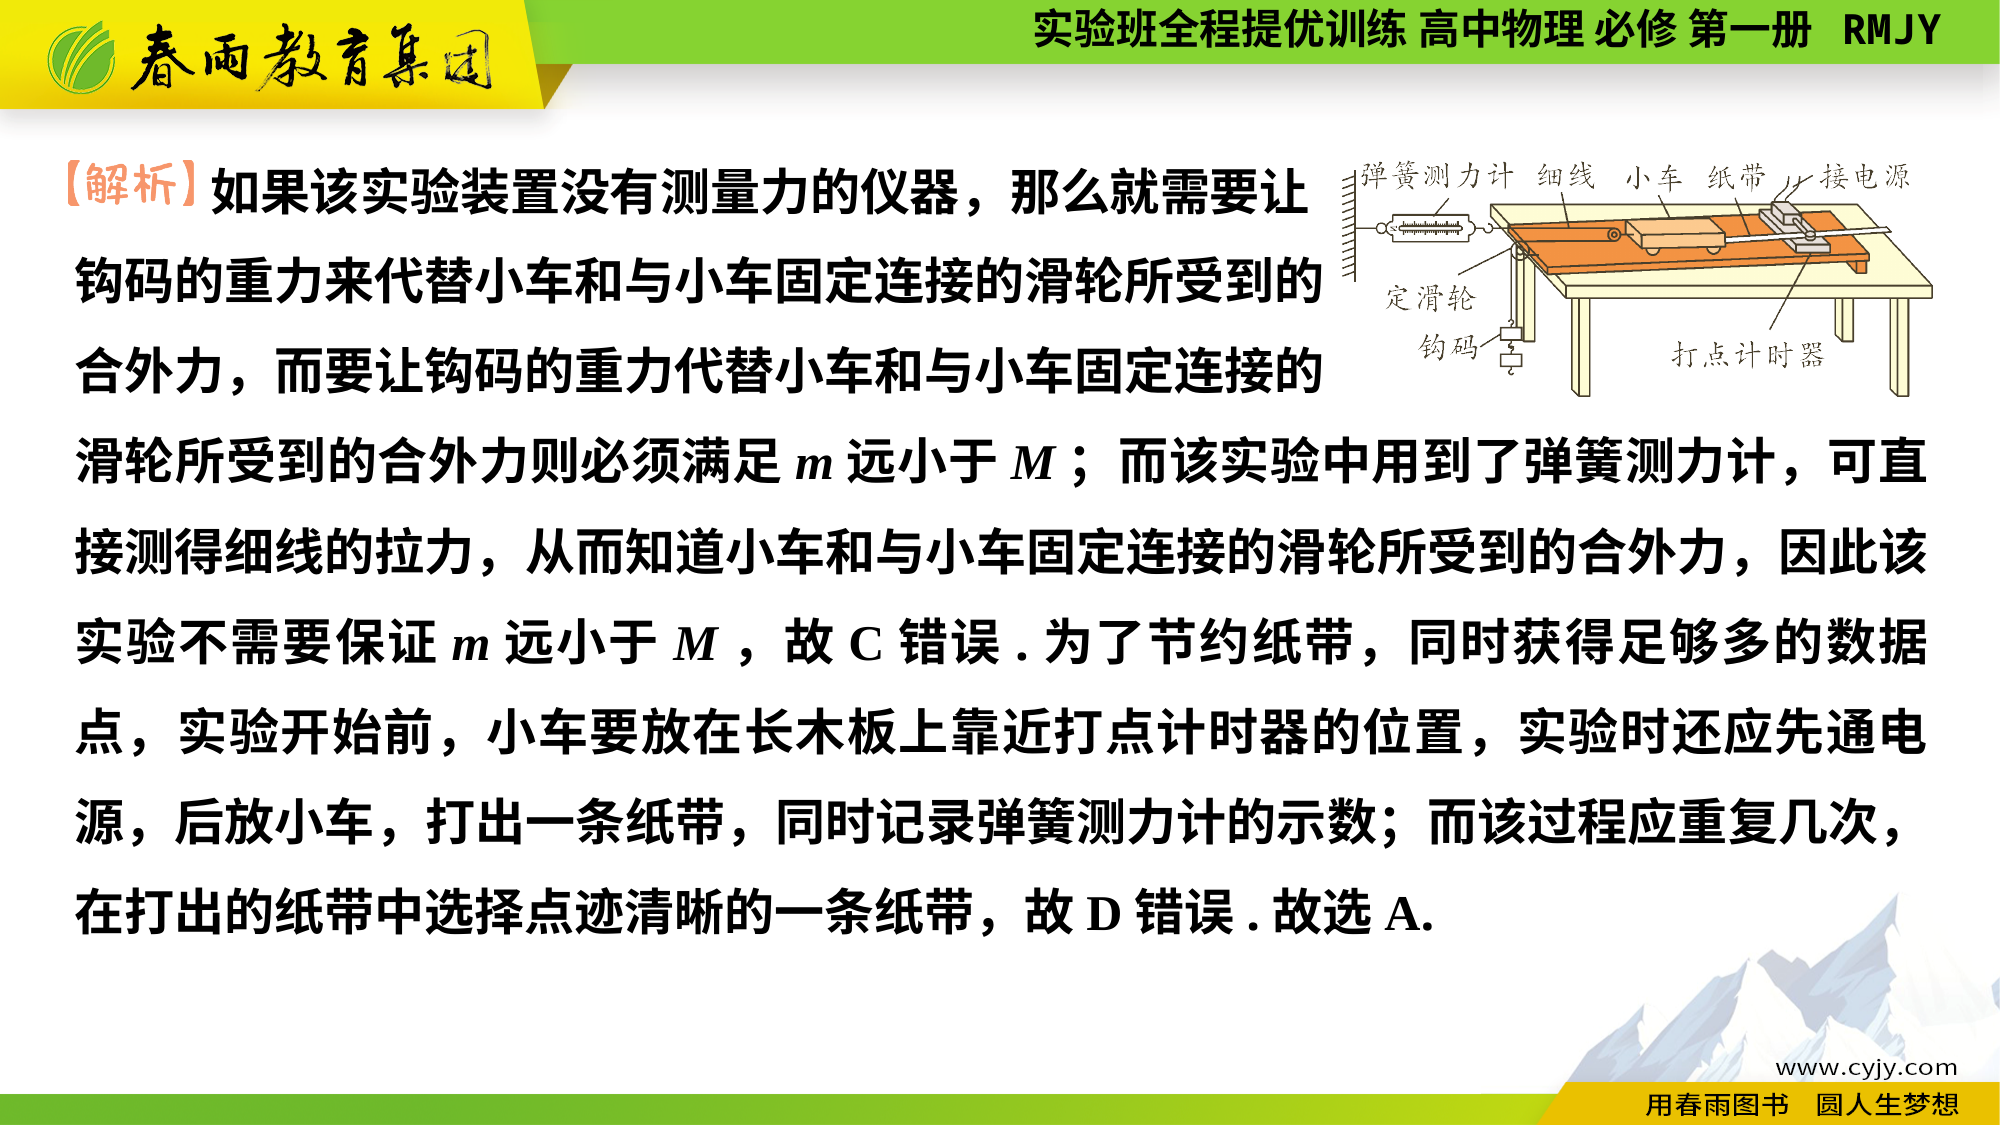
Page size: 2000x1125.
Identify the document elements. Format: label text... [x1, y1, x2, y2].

picture [0, 0, 2000, 1125]
list 如果该实验装置没有测量力的仪器，那么就需要让 钩码的重力来代替小车和与小车固定连接的滑轮所受到的 合外力，而要让钩码的重力代替小车和与小车固定连接的 滑轮所受到的合外力则必须满足m远小于M；而该实验中用到了弹簧测力计，可直接测得细线的拉力，从而知道小车和与小车固定连接的滑轮所受到的合外力，因此该实验不需要保证m远小于M，故C错误.为了节约纸带，同时获得足够多的数据点，实验开始前，小车要放在长木板上靠近打点计时器的位置，实验时还应先通电源，后放小车，打出一条纸带，同时记录弹簧测力计的示数；而该过程应重复几次，在打出的纸带中选择点迹清晰的一条纸带，故D错误.故选A. [59, 122, 1944, 956]
